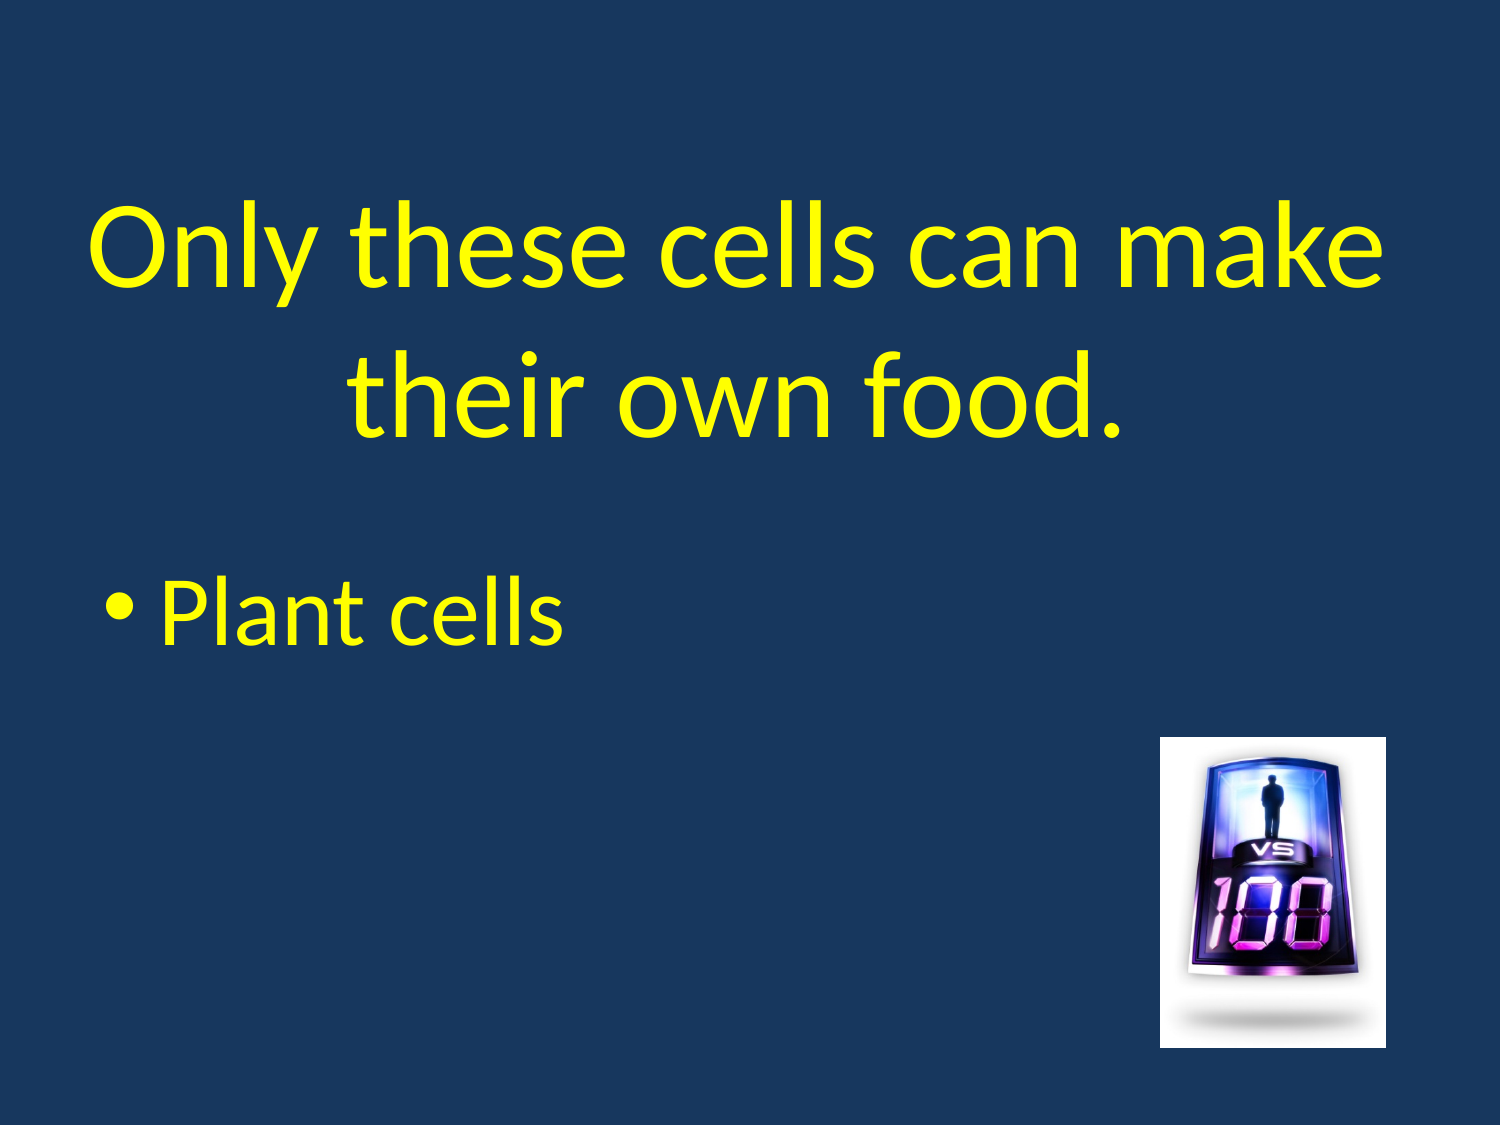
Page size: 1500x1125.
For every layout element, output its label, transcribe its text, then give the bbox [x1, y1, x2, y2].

list Plant cells [87, 537, 1438, 713]
picture [1160, 737, 1386, 1049]
title Only these cells can make their own food. [62, 75, 1413, 550]
